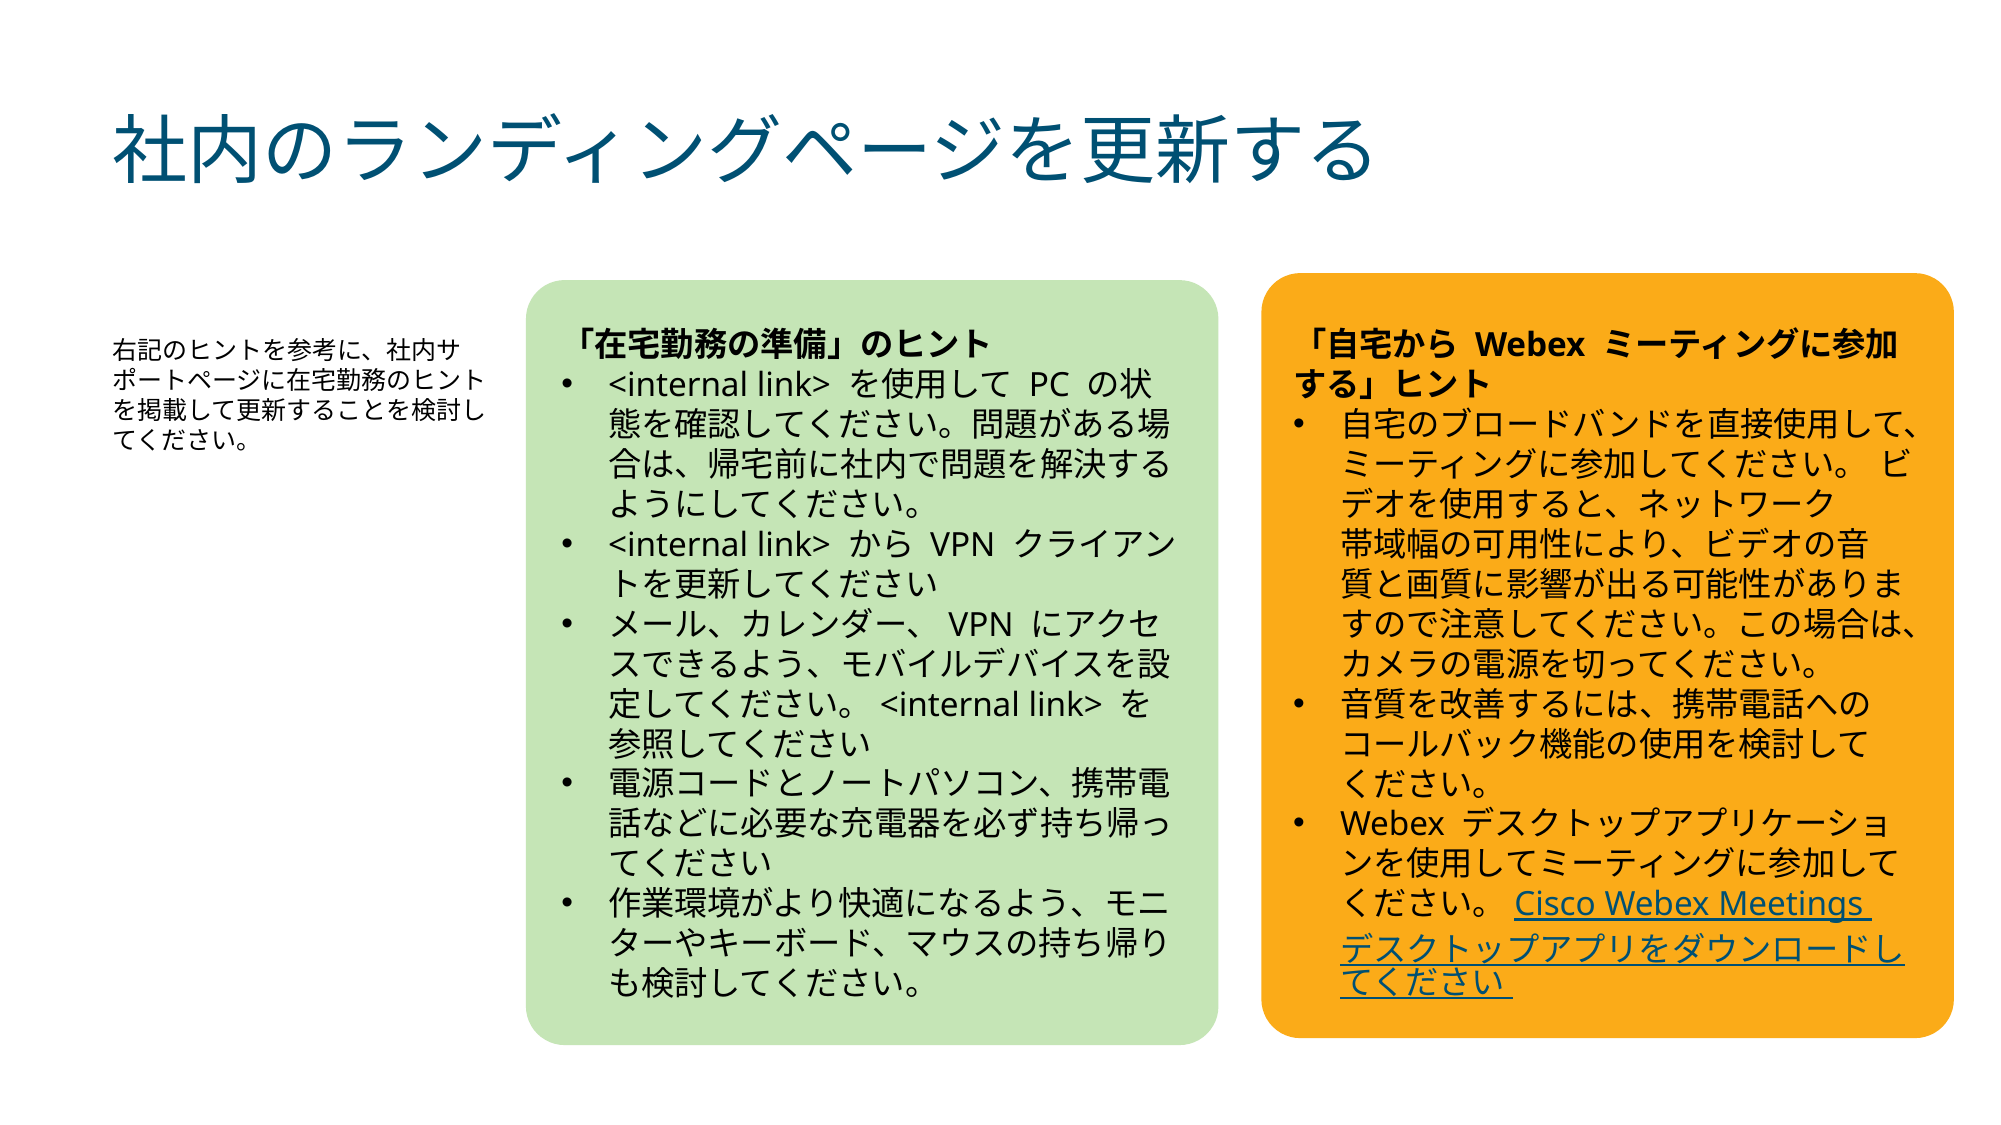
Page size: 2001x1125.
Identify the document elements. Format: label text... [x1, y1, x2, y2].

text_box 社内のランディングページを更新する [112, 112, 1888, 338]
text_box [1260, 272, 1955, 1040]
text_box 「自宅から Webex ミーティングに参加する」ヒント 自宅のブロードバンドを直接使用して、ミーティングに参加してください。 ビデオを使用すると、ネットワーク 帯域幅の可用性により、ビデオの音 質と画質に影響が出る可能性がありますので注意してください。この場合は、カメラの電源を切ってください。 音質を改善するには、携帯電話へのコールバック機能の使用を検討して ください。 Webex デスクトップアプリケーションを使用してミーティングに参加してください。Cisco Webex Meetings デスクトップアプリをダウンロードしてください [1278, 316, 1930, 983]
text_box [524, 279, 1220, 1047]
text_box 右記のヒントを参考に、社内サポートページに在宅勤務のヒントを掲載して更新することを検討してください。 [112, 334, 508, 455]
text_box 「在宅勤務の準備」のヒント <internal link> を使用して PC の状態を確認してください。問題がある場合は、帰宅前に社内で問題を解決するようにしてください。 <internal link> から VPN クライアントを更新してください メール、カレンダー、VPN にアクセスできるよう、モバイルデバイスを設定してください。<internal link> を参照してください 電源コードとノートパソコン、携帯電話などに必要な充電器を必ず持ち帰ってください 作業環境がより快適になるよう、モニターやキーボード、マウスの持ち帰りも検討してください。 [546, 316, 1195, 1010]
